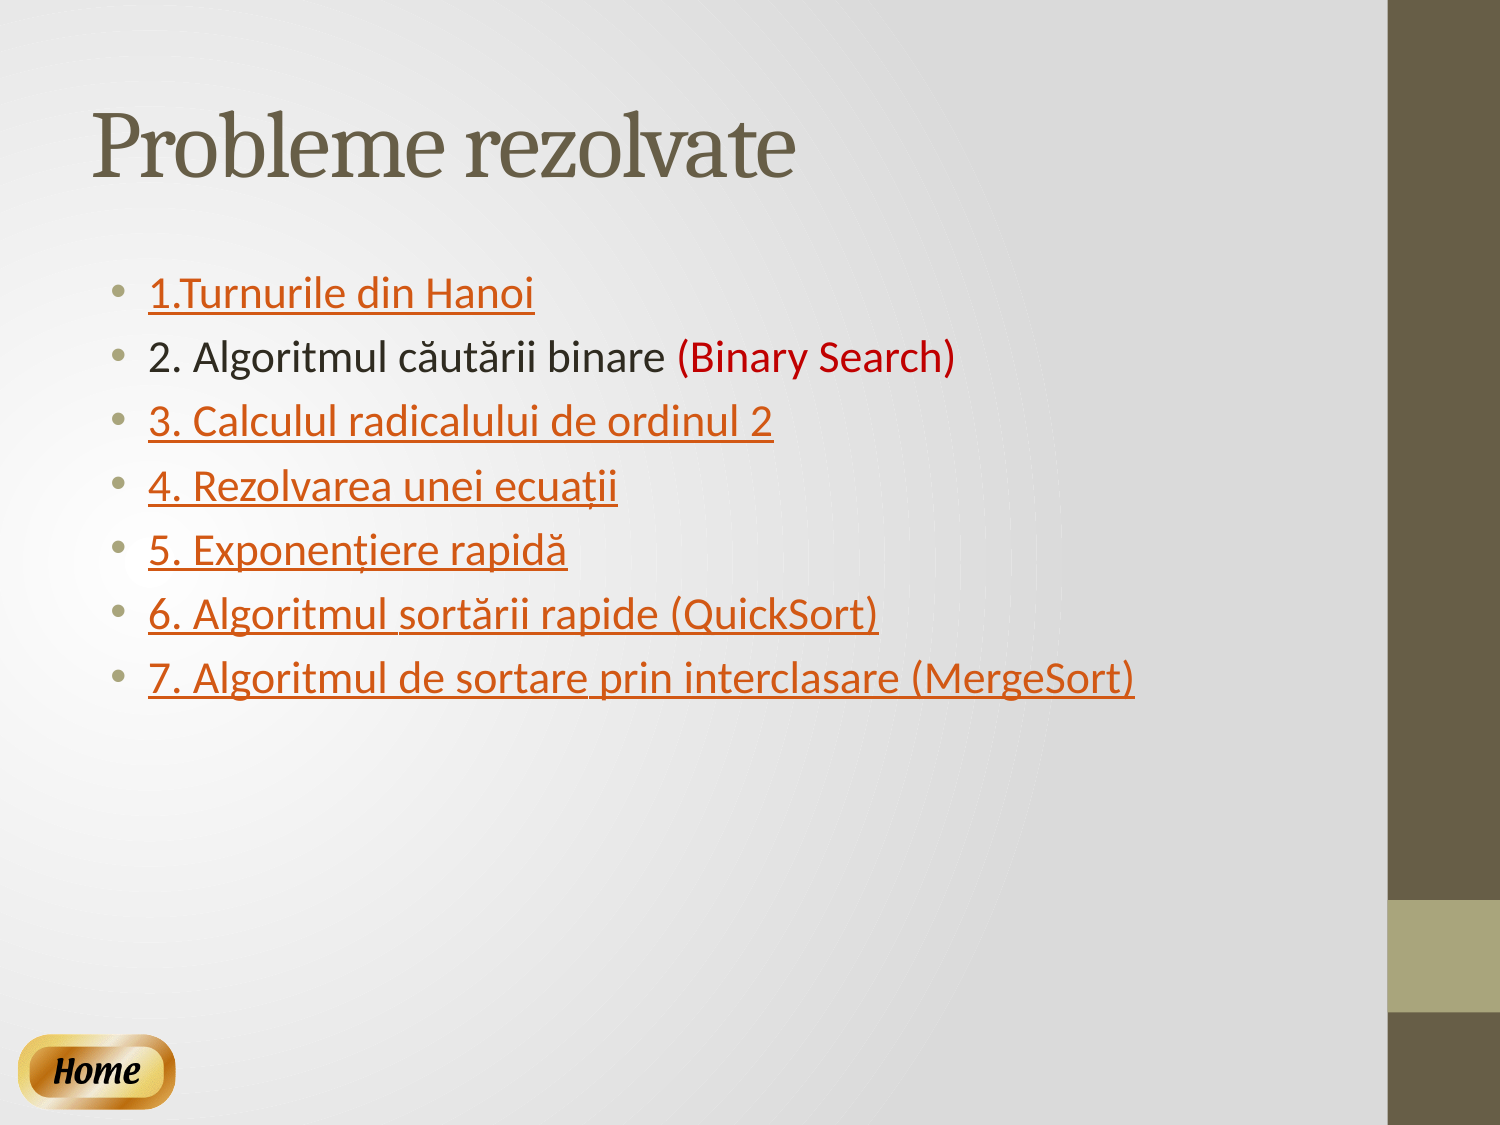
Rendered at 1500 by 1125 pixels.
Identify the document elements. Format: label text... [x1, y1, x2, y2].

list 1.Turnurile din Hanoi 2. Algoritmul căutării binare (Binary Search) 3. Calculul radicalului de ordinul 2 4. Rezolvarea unei ecuaţii 5. Exponenţiere rapidă 6. Algoritmul sortării rapide (QuickSort) 7. Algoritmul de sortare prin interclasare (MergeSort) [76, 255, 1327, 1043]
title Probleme rezolvate [75, 45, 1325, 233]
picture [17, 1034, 176, 1110]
